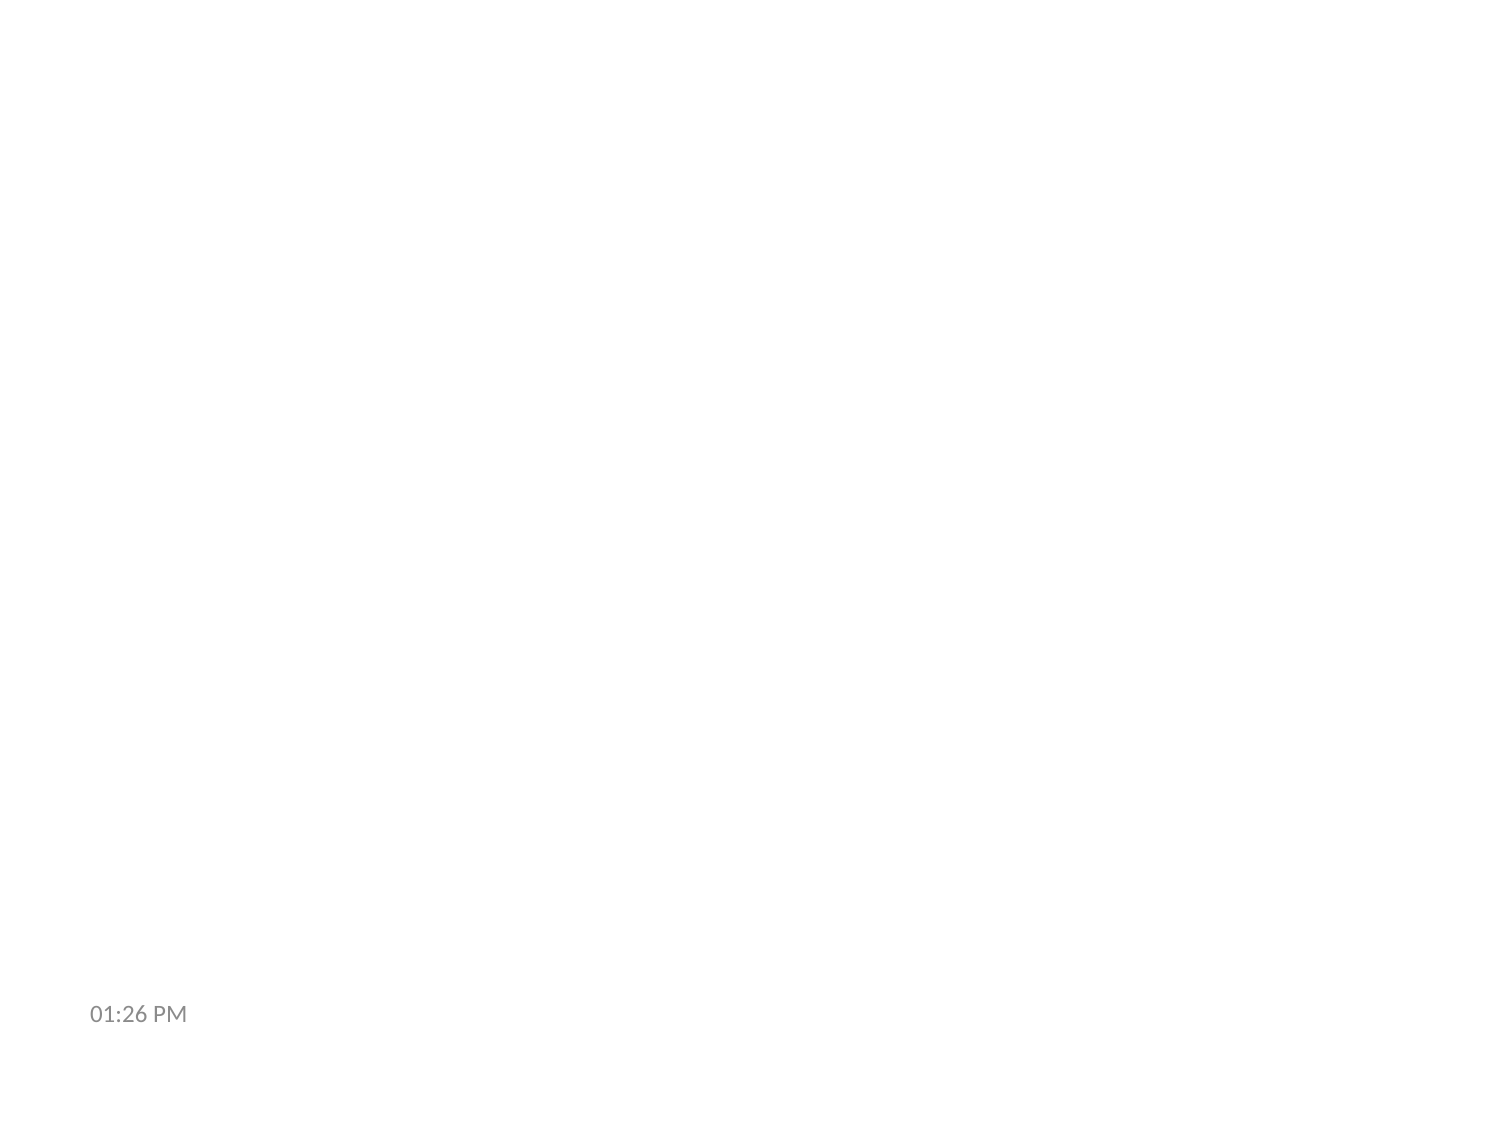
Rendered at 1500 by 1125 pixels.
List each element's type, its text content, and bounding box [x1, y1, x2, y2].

text_box 3:35 PM [75, 982, 425, 1043]
